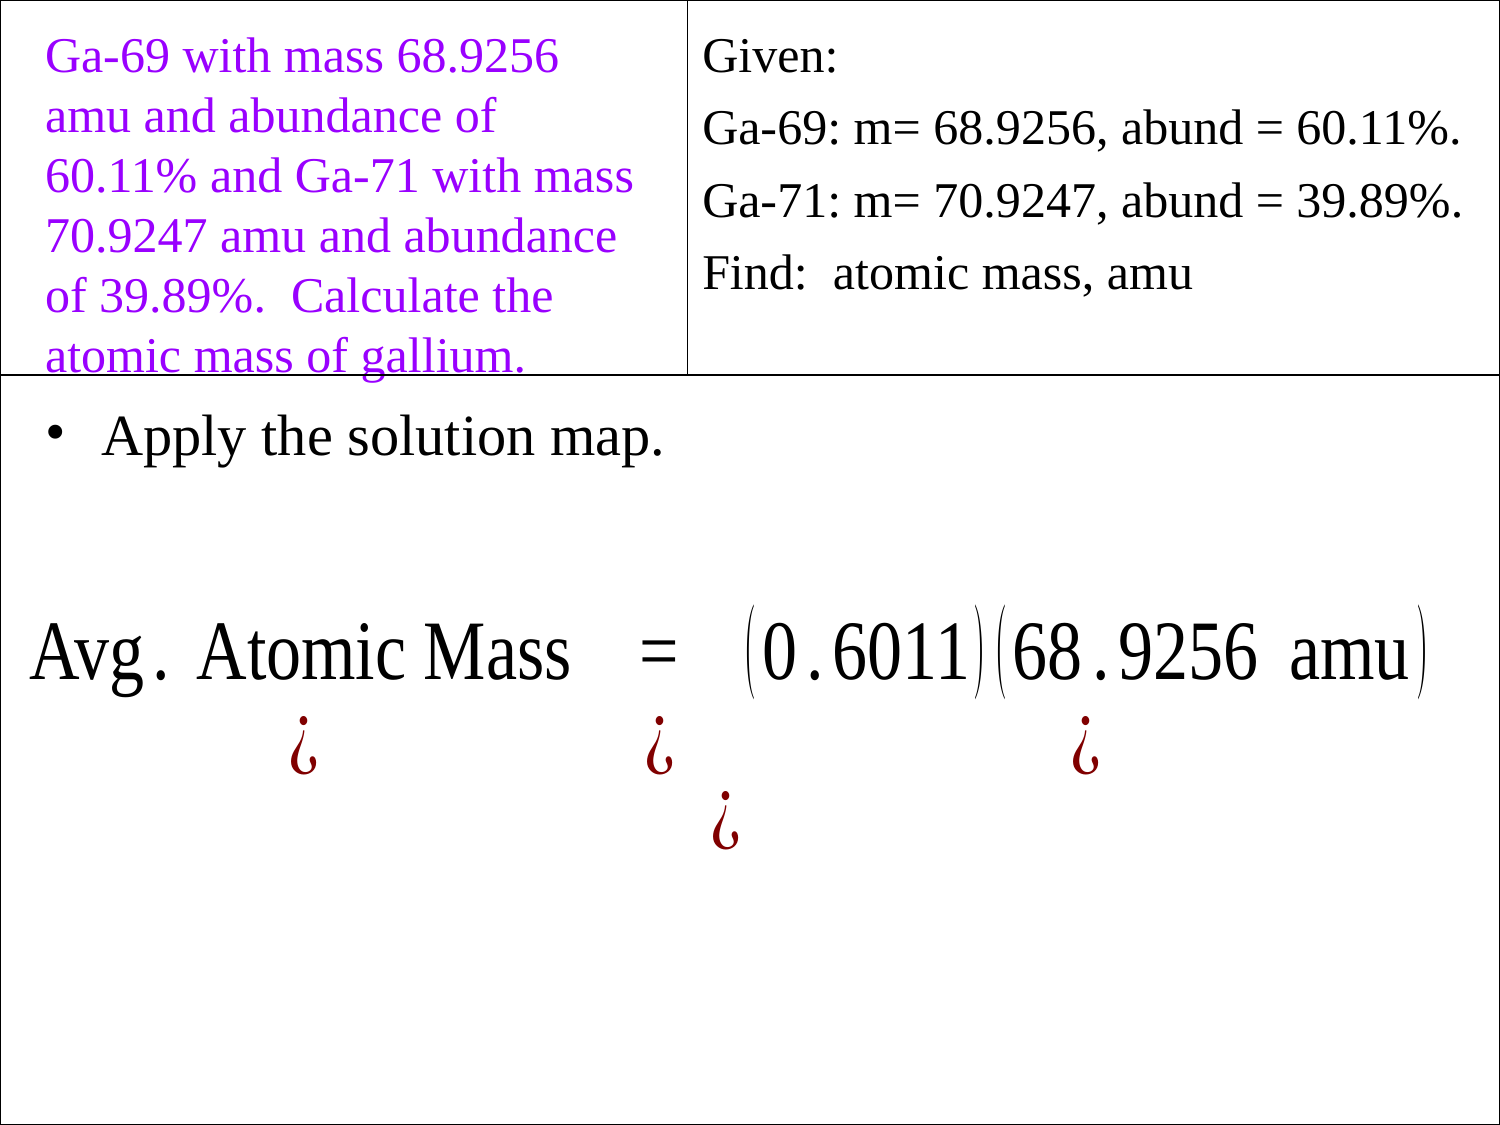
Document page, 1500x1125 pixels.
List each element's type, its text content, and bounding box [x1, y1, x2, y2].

text_box Apply the solution map. [0, 374, 1500, 1125]
text_box Ga-69 with mass 68.9256 amu and abundance of 60.11% and Ga-71 with mass 70.9247 amu and abundance of 39.89%. Calculate the atomic mass of gallium. [0, 0, 687, 374]
text_box Given: Ga-69: m= 68.9256, abund = 60.11%. Ga-71: m= 70.9247, abund = 39.89%. Find: atomic mass, amu [687, 0, 1500, 375]
